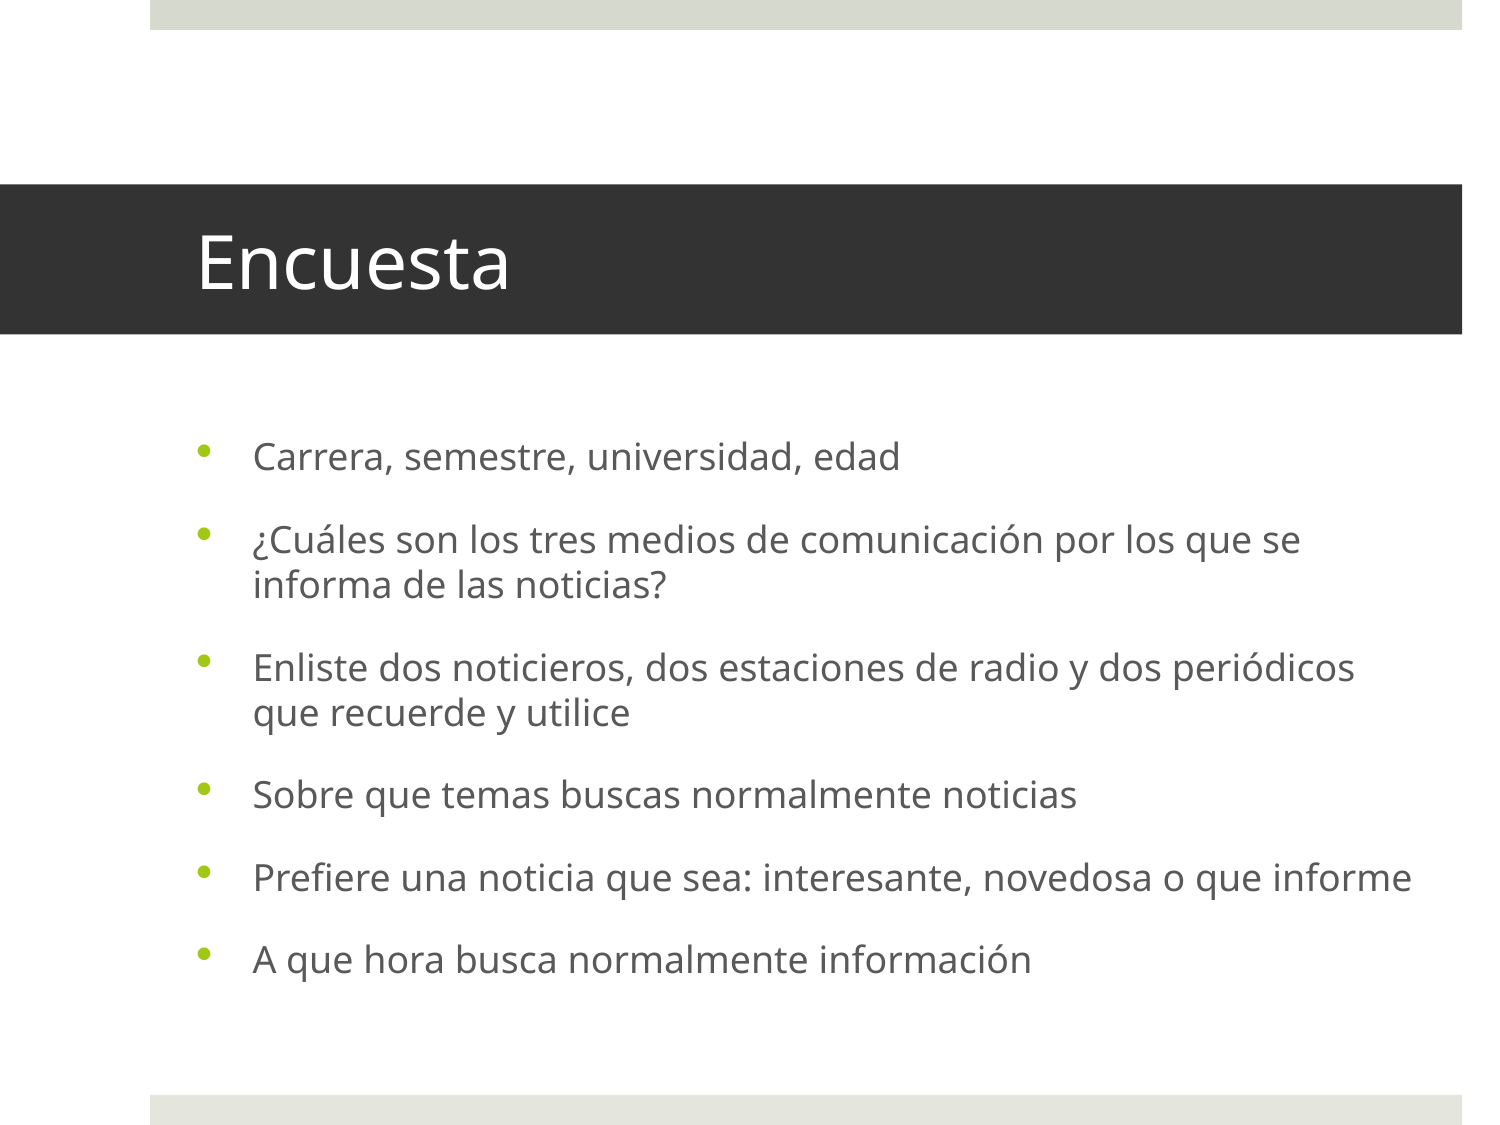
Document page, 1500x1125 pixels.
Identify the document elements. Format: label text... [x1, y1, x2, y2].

title Encuesta [0, 184, 1463, 335]
list Carrera, semestre, universidad, edad ¿Cuáles son los tres medios de comunicación por los que se informa de las noticias? Enliste dos noticieros, dos estaciones de radio y dos periódicos que recuerde y utilice Sobre que temas buscas normalmente noticias Prefiere una noticia que sea: interesante, novedosa o que informe A que hora busca normalmente información [182, 425, 1432, 1028]
